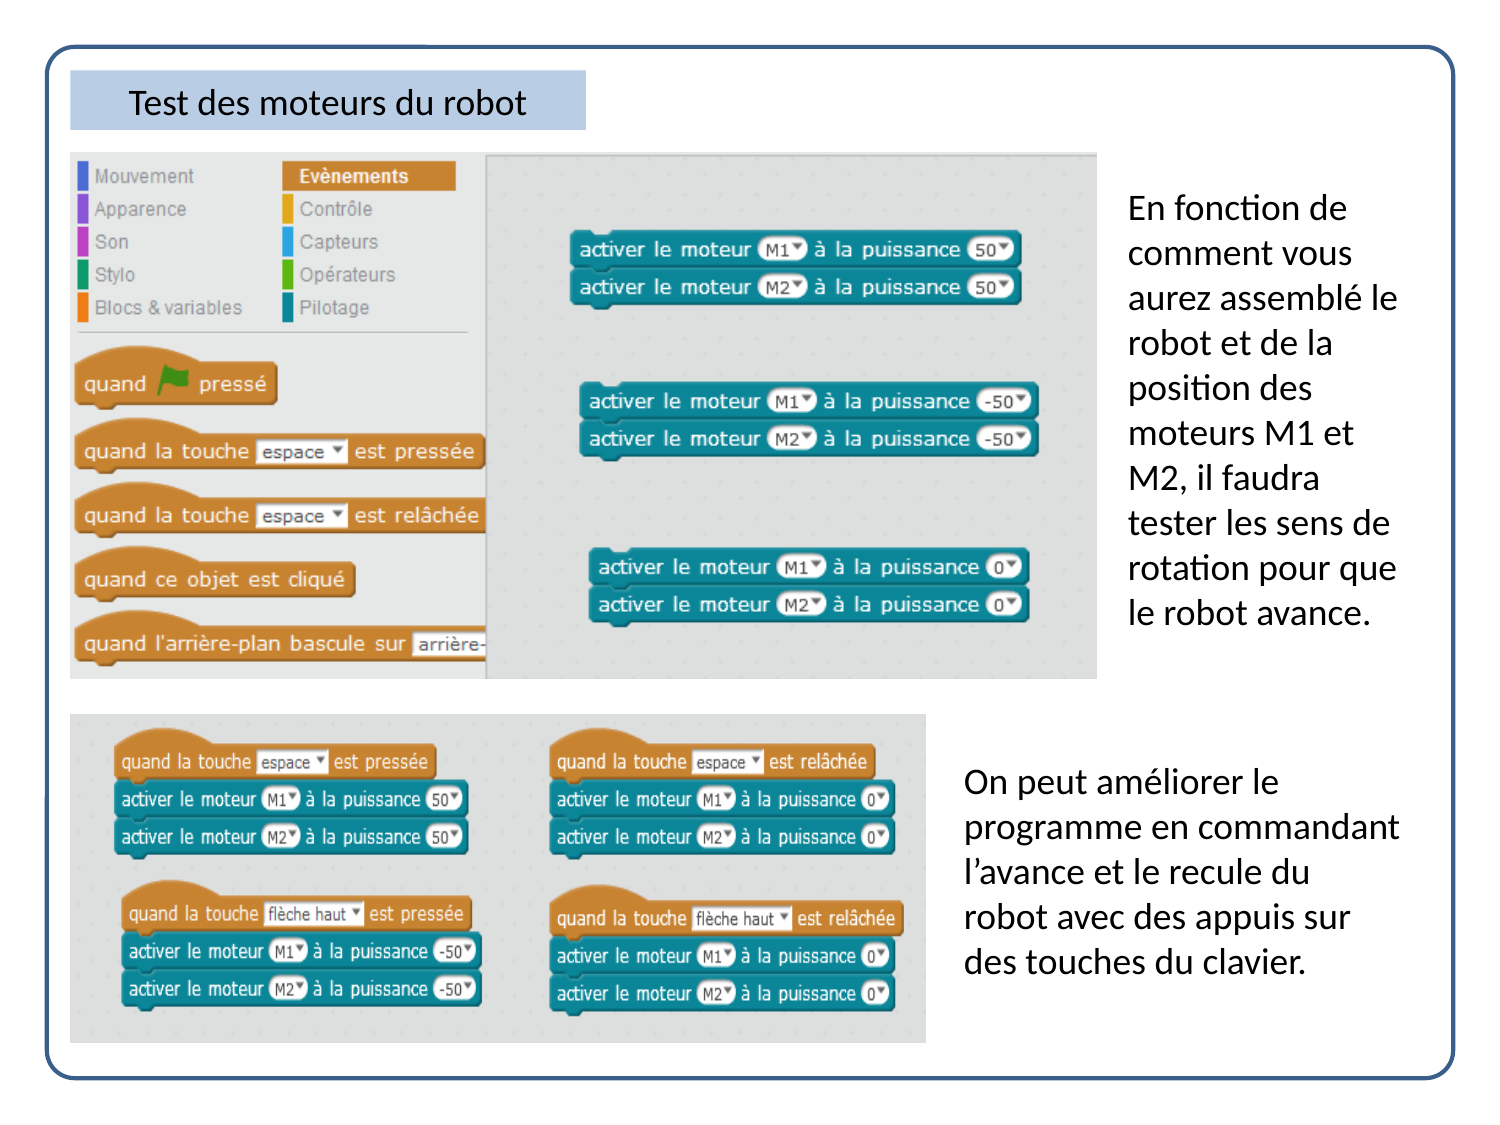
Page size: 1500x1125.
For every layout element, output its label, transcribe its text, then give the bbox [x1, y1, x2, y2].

picture [70, 714, 926, 1044]
text_box On peut améliorer le programme en commandant l’avance et le recule du robot avec des appuis sur des touches du clavier. [949, 749, 1418, 990]
text_box [44, 44, 1456, 1081]
picture [70, 152, 1098, 680]
text_box Test des moteurs du robot [70, 70, 586, 130]
text_box En fonction de comment vous aurez assemblé le robot et de la position des moteurs M1 et M2, il faudra tester les sens de rotation pour que le robot avance. [1113, 175, 1430, 641]
